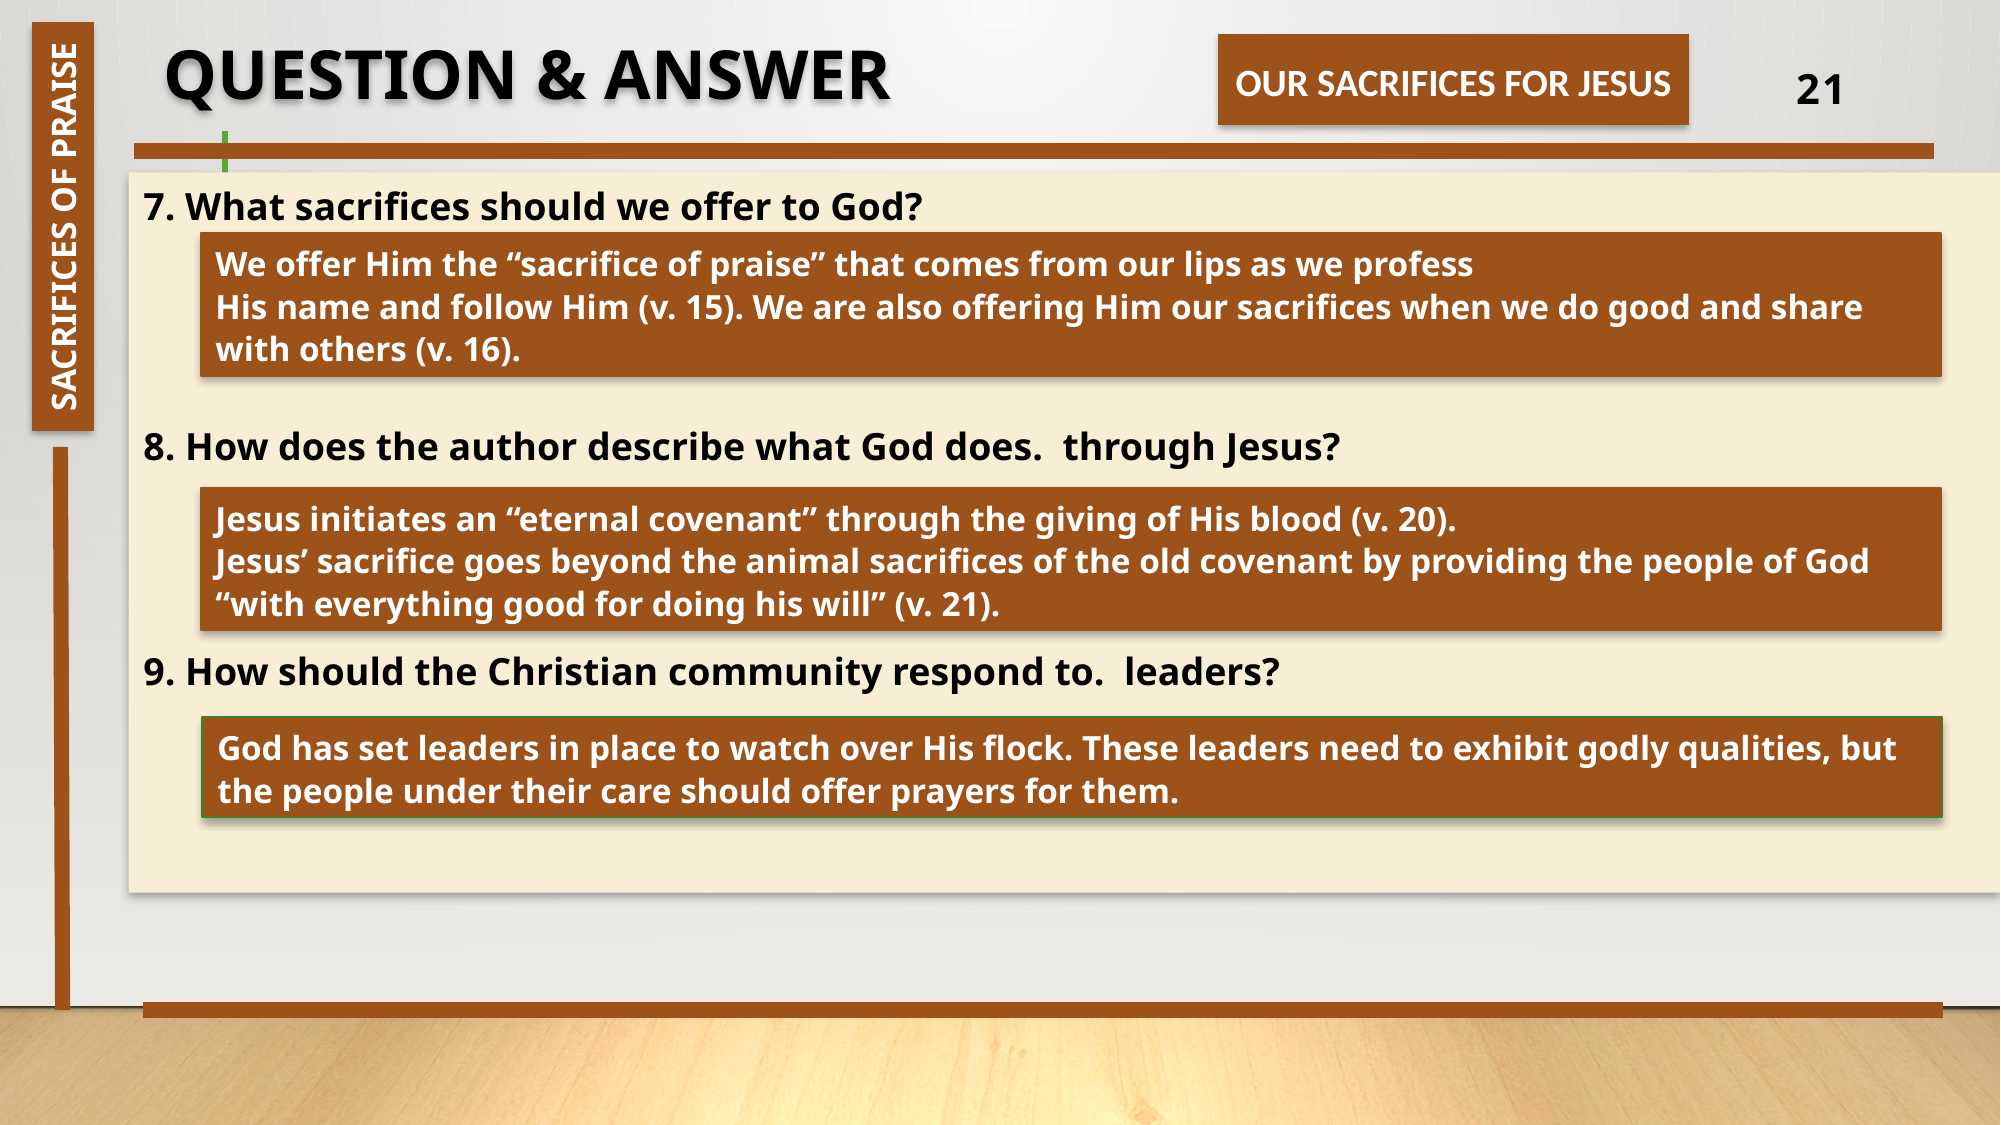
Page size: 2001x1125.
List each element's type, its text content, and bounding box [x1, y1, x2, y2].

text_box QUESTION & ANSWER [155, 2, 984, 143]
text_box 7. What sacrifices should we offer to God? 8. How does the author describe what God does. through Jesus? 9. How should the Christian community respond to. leaders? [128, 172, 2000, 893]
text_box Sacrifices of Praise [31, 22, 94, 431]
text_box 21 [1781, 55, 1919, 150]
picture [0, 1006, 2000, 1125]
text_box OUR SACRIFICES FOR JESUS [1219, 34, 1688, 125]
text_box God has set leaders in place to watch over His flock. These leaders need to exhibit godly qualities, but the people under their care should offer prayers for them. [202, 717, 1943, 818]
text_box Jesus initiates an “eternal covenant” through the giving of His blood (v. 20). Jesus’ sacrifice goes beyond the animal sacrifices of the old covenant by providing the people of God “with everything good for doing his will” (v. 21). [200, 487, 1941, 631]
text_box We offer Him the “sacrifice of praise” that comes from our lips as we profess His name and follow Him (v. 15). We are also offering Him our sacrifices when we do good and share with others (v. 16). [200, 232, 1941, 376]
text_box 21 [1781, 152, 1919, 182]
